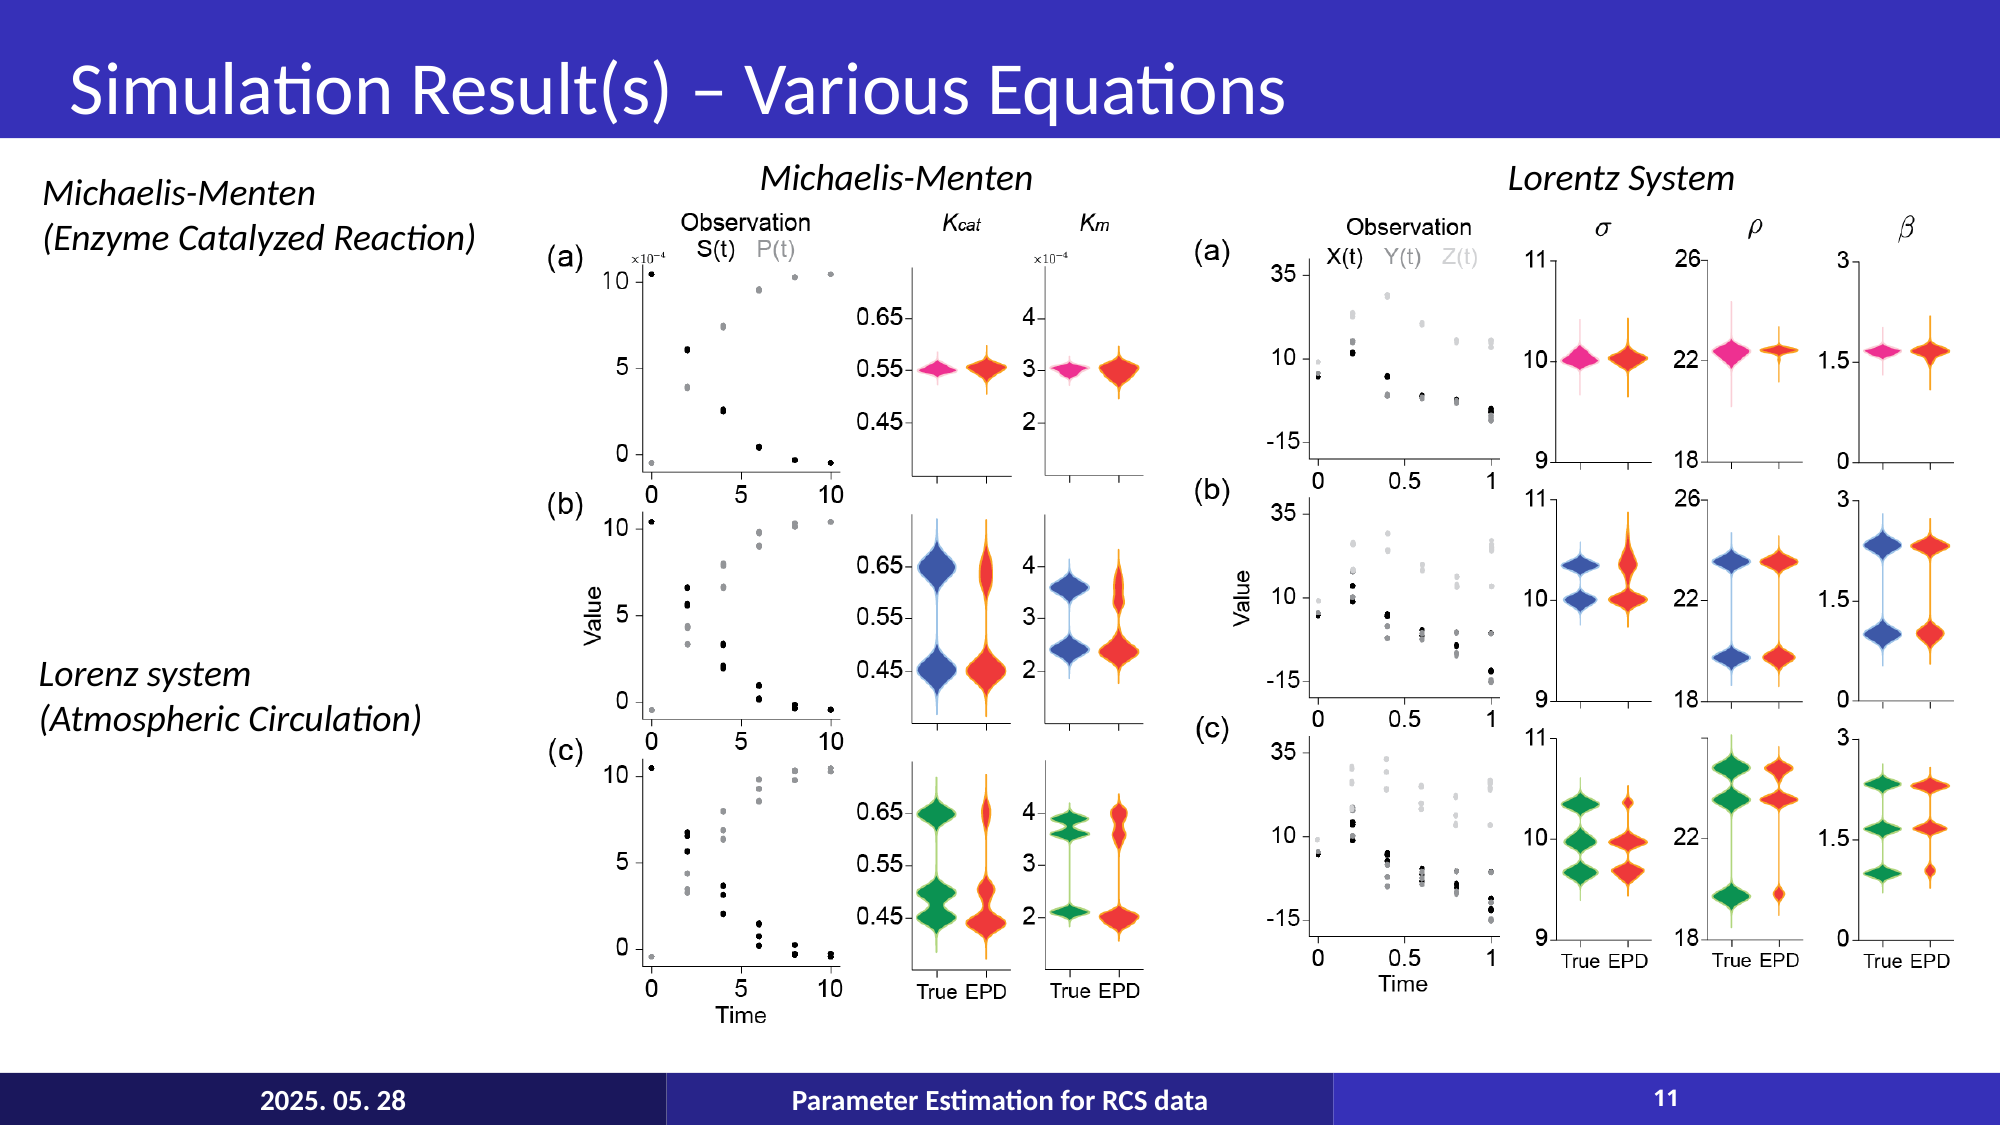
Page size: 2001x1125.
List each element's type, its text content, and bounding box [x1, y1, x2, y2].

picture [546, 209, 1144, 1031]
picture [1193, 215, 1954, 999]
text_box Michaelis-Menten [744, 145, 1049, 206]
text_box Simulation Result(s) – Various Equations [59, 34, 1708, 136]
text_box Lorentz System [1493, 145, 1751, 206]
